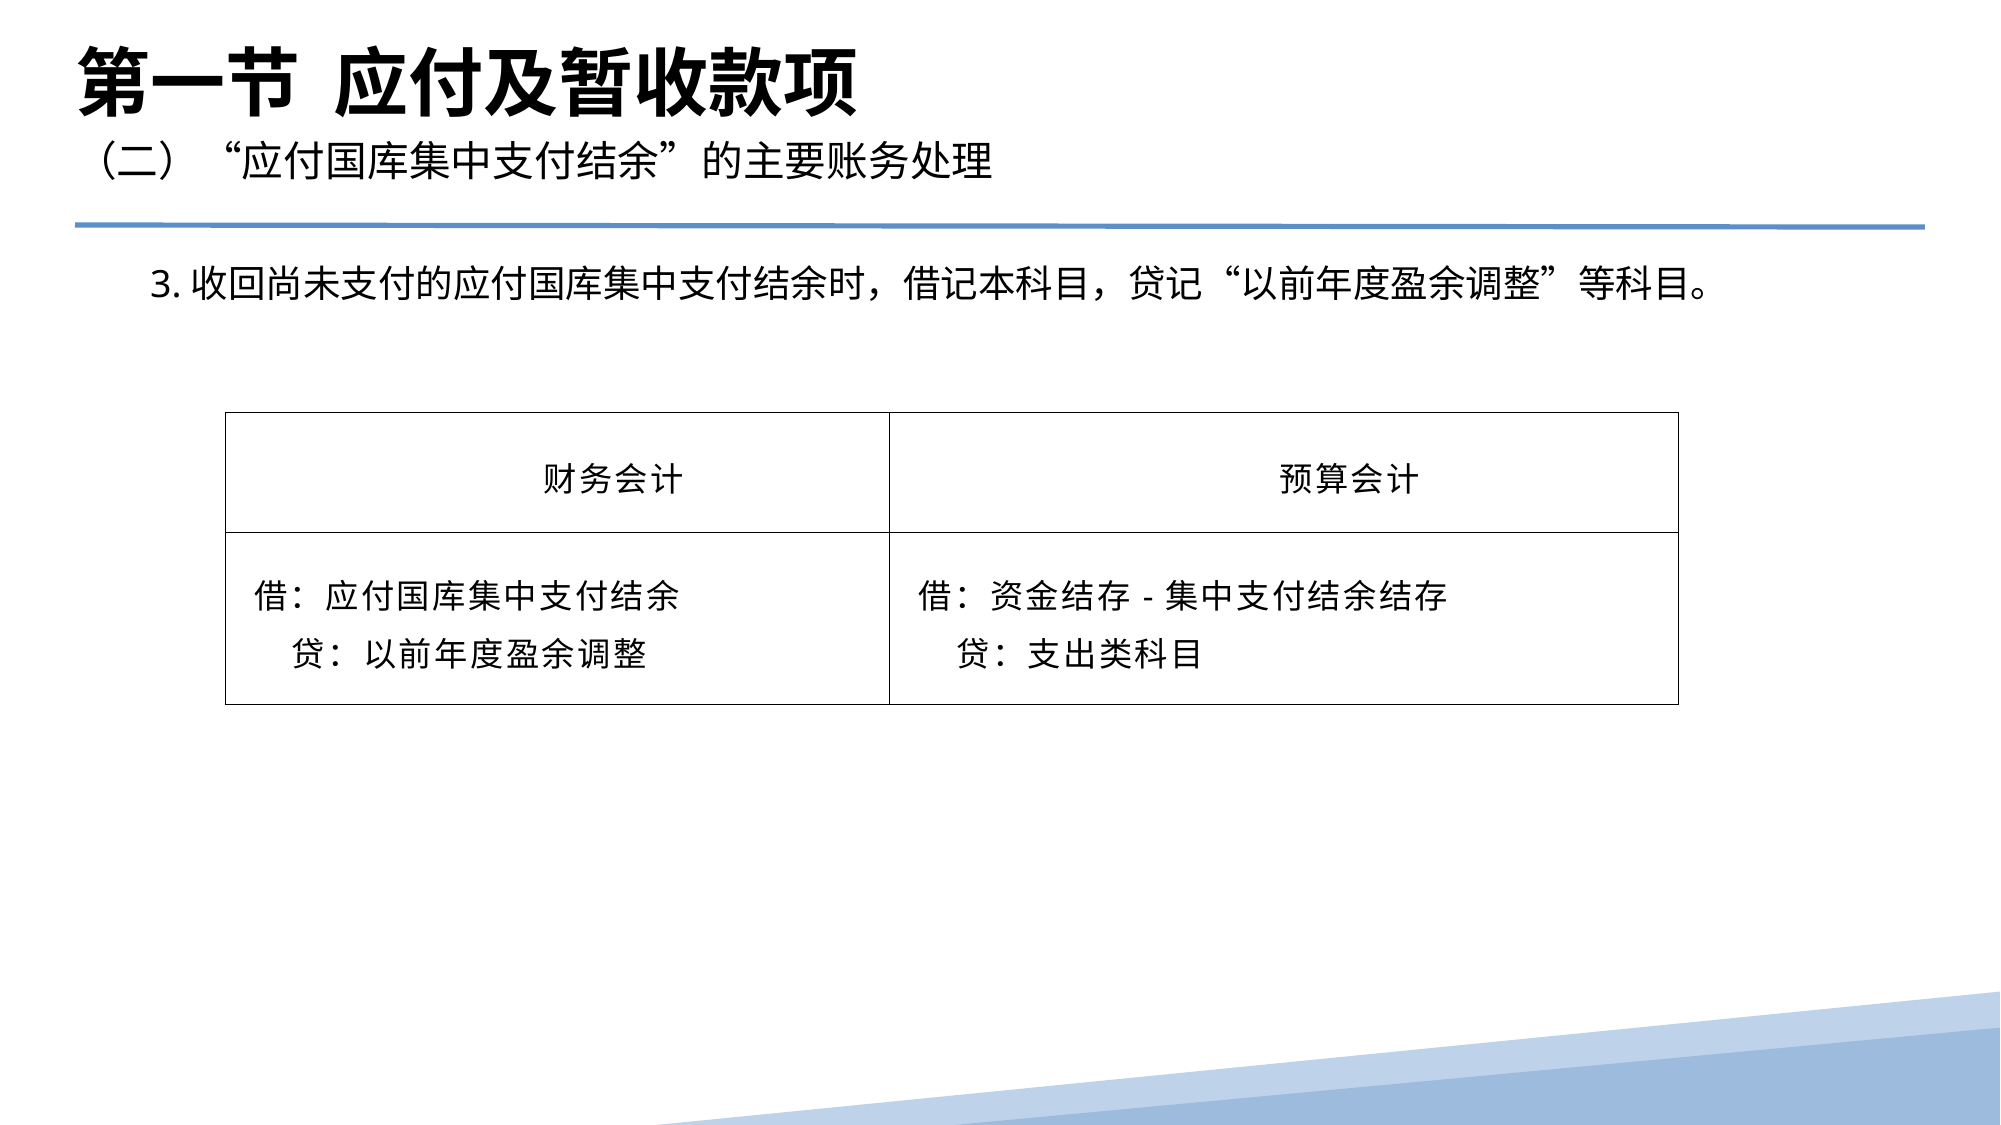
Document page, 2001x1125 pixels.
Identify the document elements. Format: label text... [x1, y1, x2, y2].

text_box （二）“应付国库集中支付结余”的主要账务处理 [75, 124, 1925, 200]
table_header 财务会计 [226, 413, 889, 532]
text_box 3.收回尚未支付的应付国库集中支付结余时，借记本科目，贷记“以前年度盈余调整”等科目。 [135, 262, 1888, 328]
table_cell 借：应付国库集中支付结余 贷：以前年度盈余调整 [226, 533, 889, 704]
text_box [656, 991, 2000, 1125]
table_cell 借：资金结存-集中支付结余结存 贷：支出类科目 [890, 533, 1678, 704]
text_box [74, 224, 1925, 228]
table_header 预算会计 [890, 413, 1678, 532]
text_box 第一节 应付及暂收款项 [75, 24, 1925, 124]
